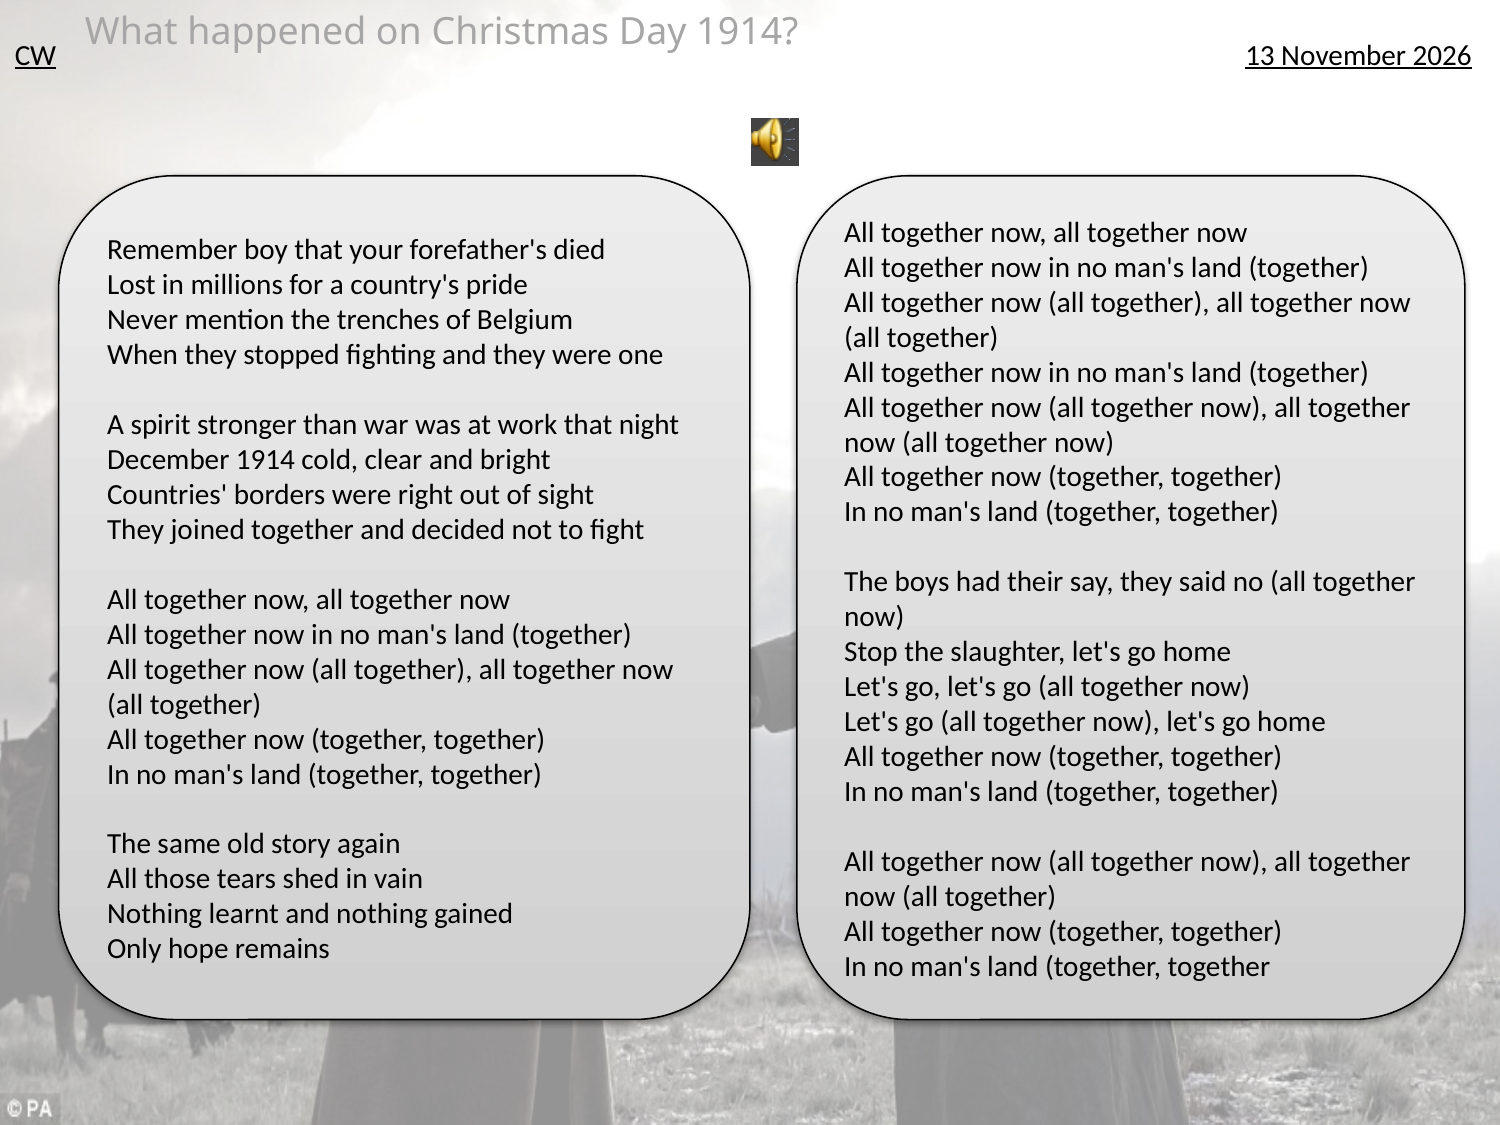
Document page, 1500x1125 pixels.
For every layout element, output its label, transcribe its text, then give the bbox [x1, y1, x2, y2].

text_box CW [0, 23, 257, 84]
picture [749, 116, 801, 168]
text_box Remember boy that your forefather's died Lost in millions for a country's pride Never mention the trenches of Belgium When they stopped fighting and they were one A spirit stronger than war was at work that night December 1914 cold, clear and bright Countries' borders were right out of sight They joined together and decided not to fight All together now, all together now All together now in no man's land (together) All together now (all together), all together now (all together) All together now (together, together) In no man's land (together, together) The same old story again All those tears shed in vain Nothing learnt and nothing gained Only hope remains [57, 174, 751, 1021]
text_box All together now, all together now All together now in no man's land (together) All together now (all together), all together now (all together) All together now in no man's land (together) All together now (all together now), all together now (all together now) All together now (together, together) In no man's land (together, together) The boys had their say, they said no (all together now) Stop the slaughter, let's go home Let's go, let's go (all together now) Let's go (all together now), let's go home All together now (together, together) In no man's land (together, together) All together now (all together now), all together now (all together) All together now (together, together) In no man's land (together, together [796, 174, 1466, 1021]
text_box What happened on Christmas Day 1914? [70, 0, 1142, 60]
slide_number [1230, 23, 1500, 84]
